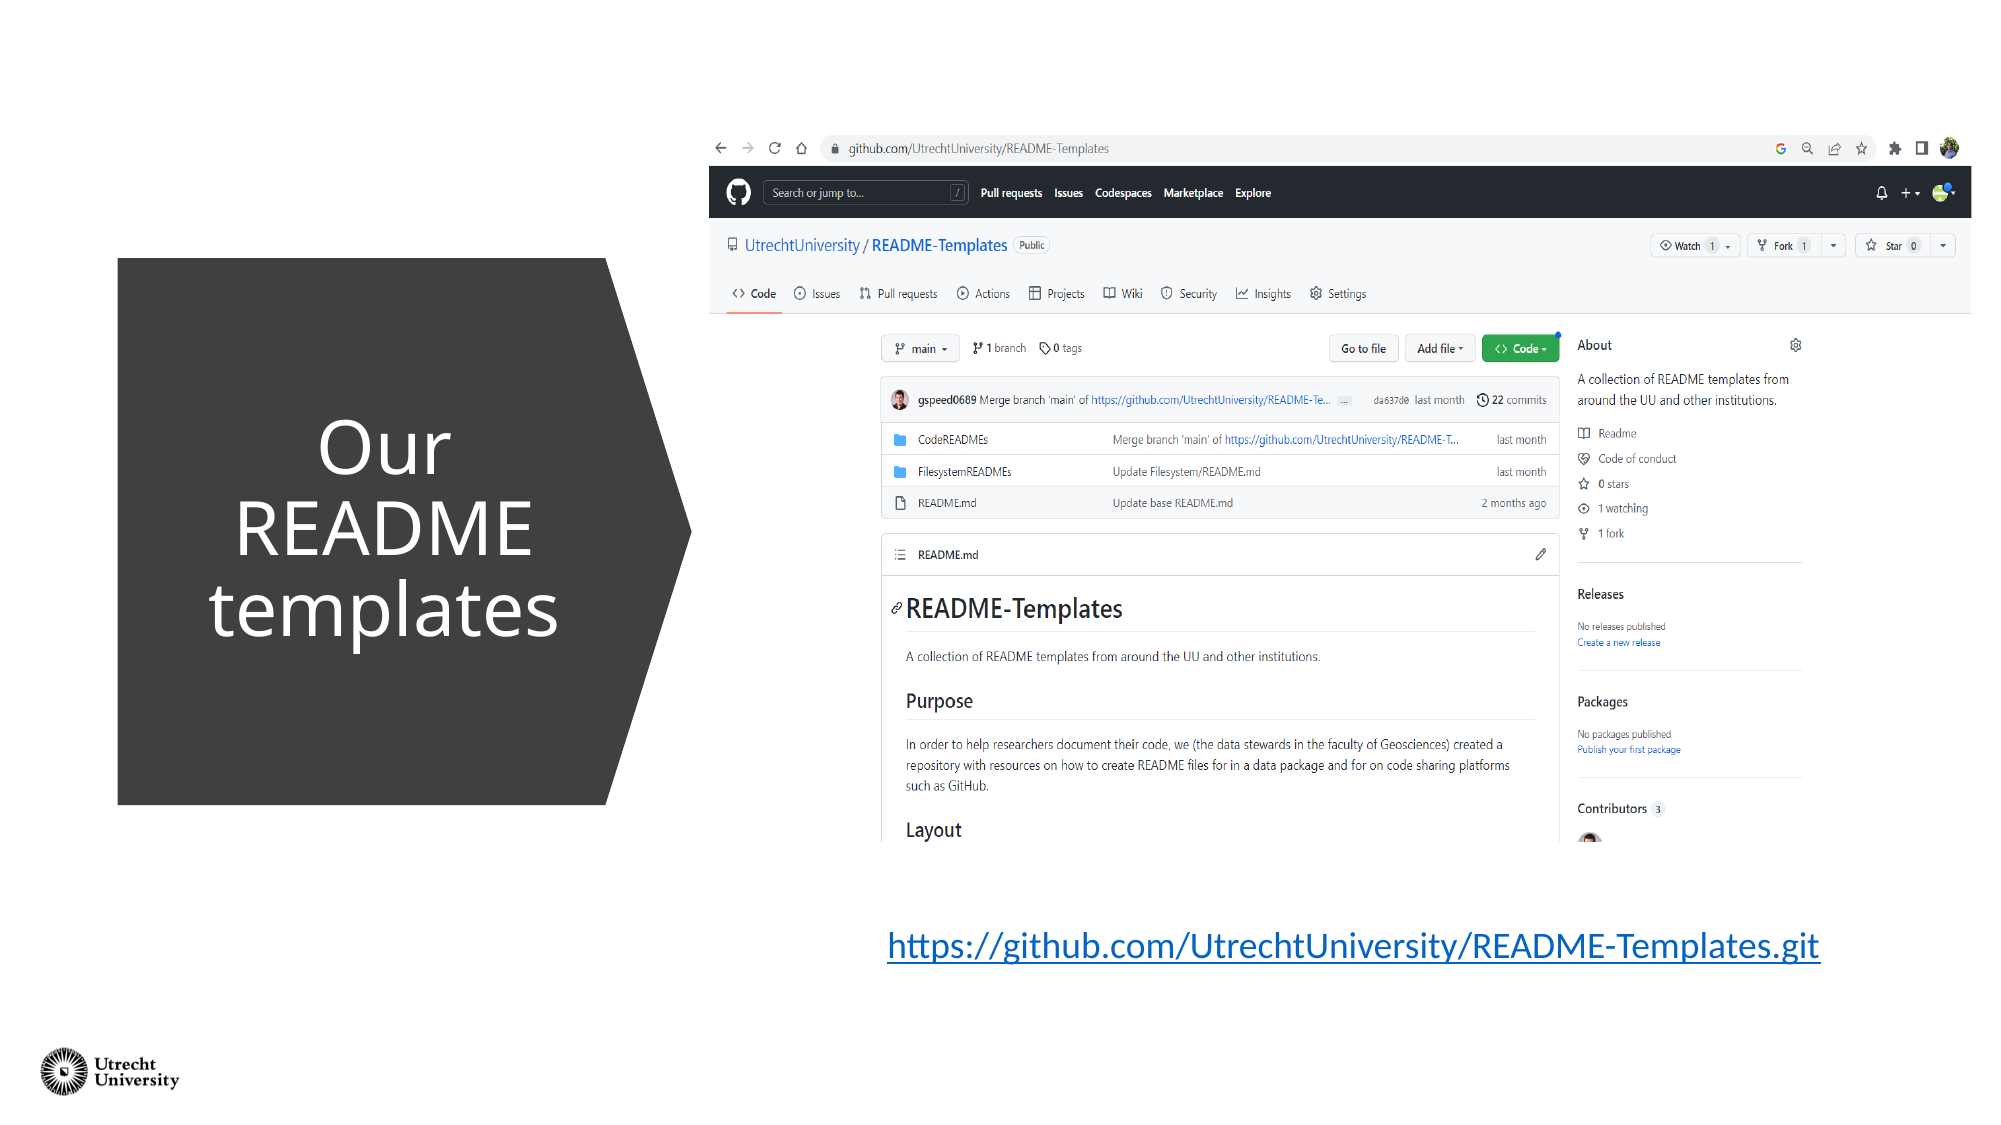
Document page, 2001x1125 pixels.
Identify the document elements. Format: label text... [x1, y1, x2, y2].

text_box Our README templates [168, 322, 601, 741]
picture [709, 131, 1972, 842]
text_box https://github.com/UtrechtUniversity/README-Templates.git [872, 914, 1873, 974]
text_box [116, 257, 693, 807]
picture [1, 1014, 285, 1125]
